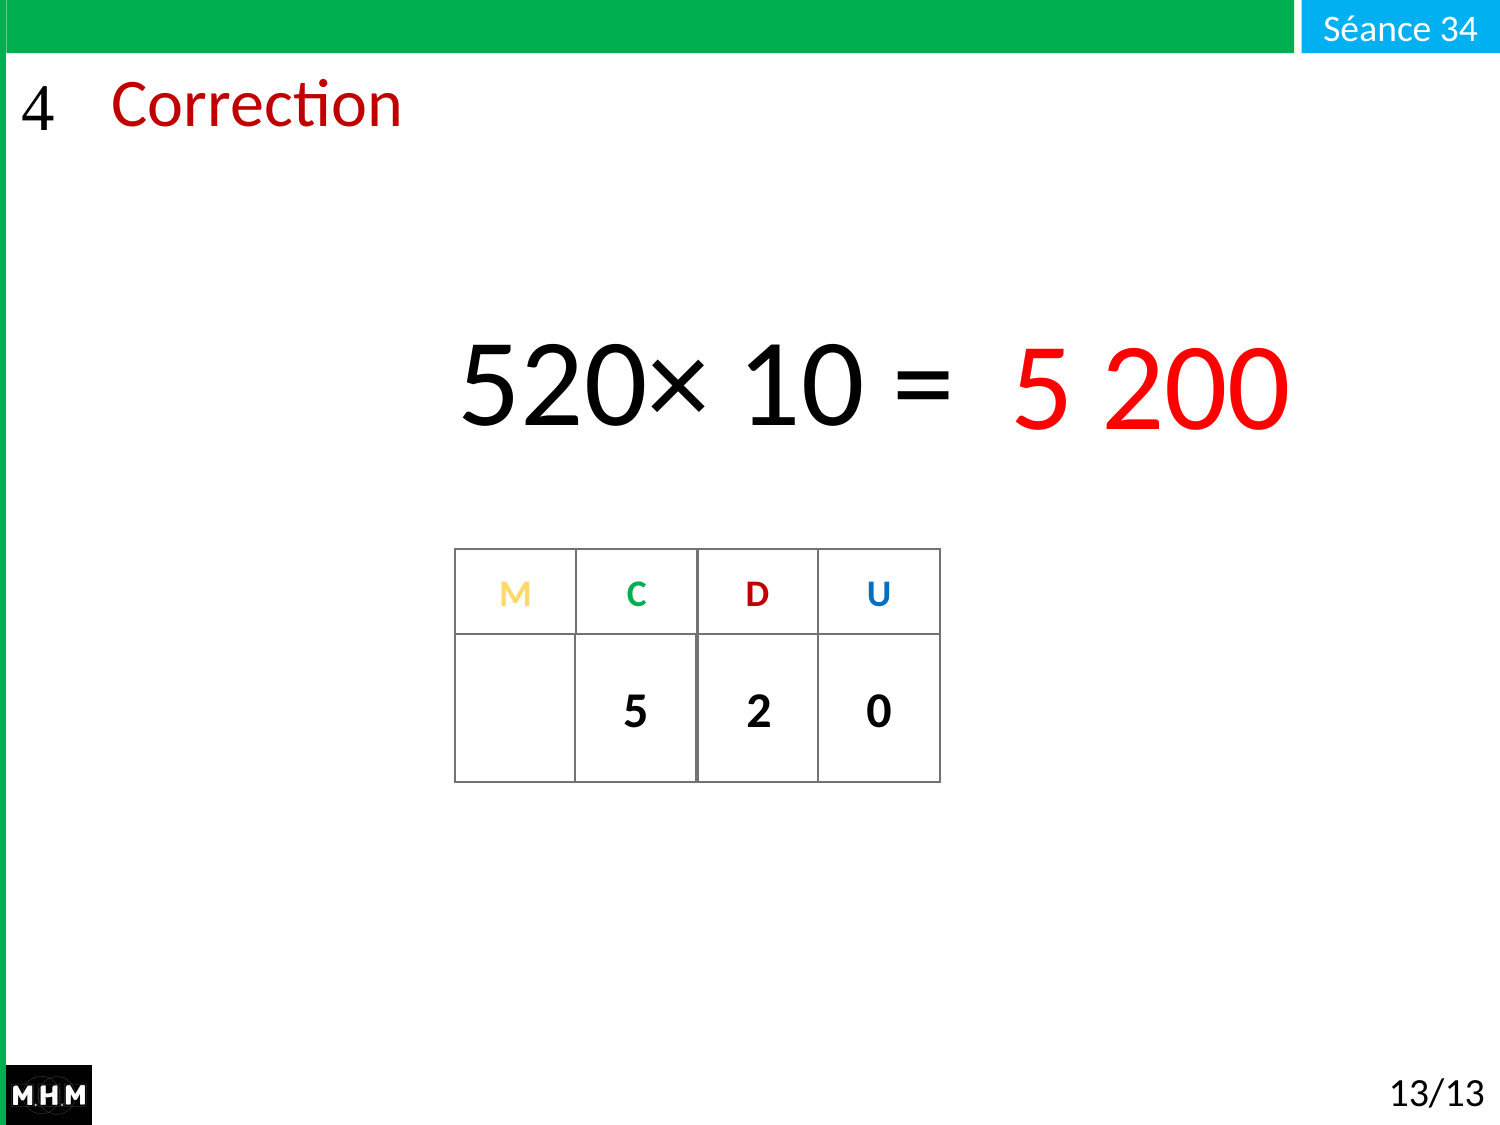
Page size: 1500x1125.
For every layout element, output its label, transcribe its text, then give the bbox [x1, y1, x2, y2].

list 13/13 [1373, 1064, 1500, 1125]
text_box D [699, 548, 817, 633]
text_box 2 [697, 633, 817, 783]
text_box 5 [574, 633, 697, 783]
text_box [454, 633, 574, 783]
text_box 0 [817, 633, 941, 783]
text_box U [817, 548, 941, 633]
text_box 5 200 [995, 296, 1338, 462]
title Correction [96, 60, 1391, 150]
text_box M [454, 548, 577, 633]
picture [6, 1065, 92, 1125]
text_box C [577, 548, 699, 633]
text_box 520× 10 = [442, 292, 1243, 458]
